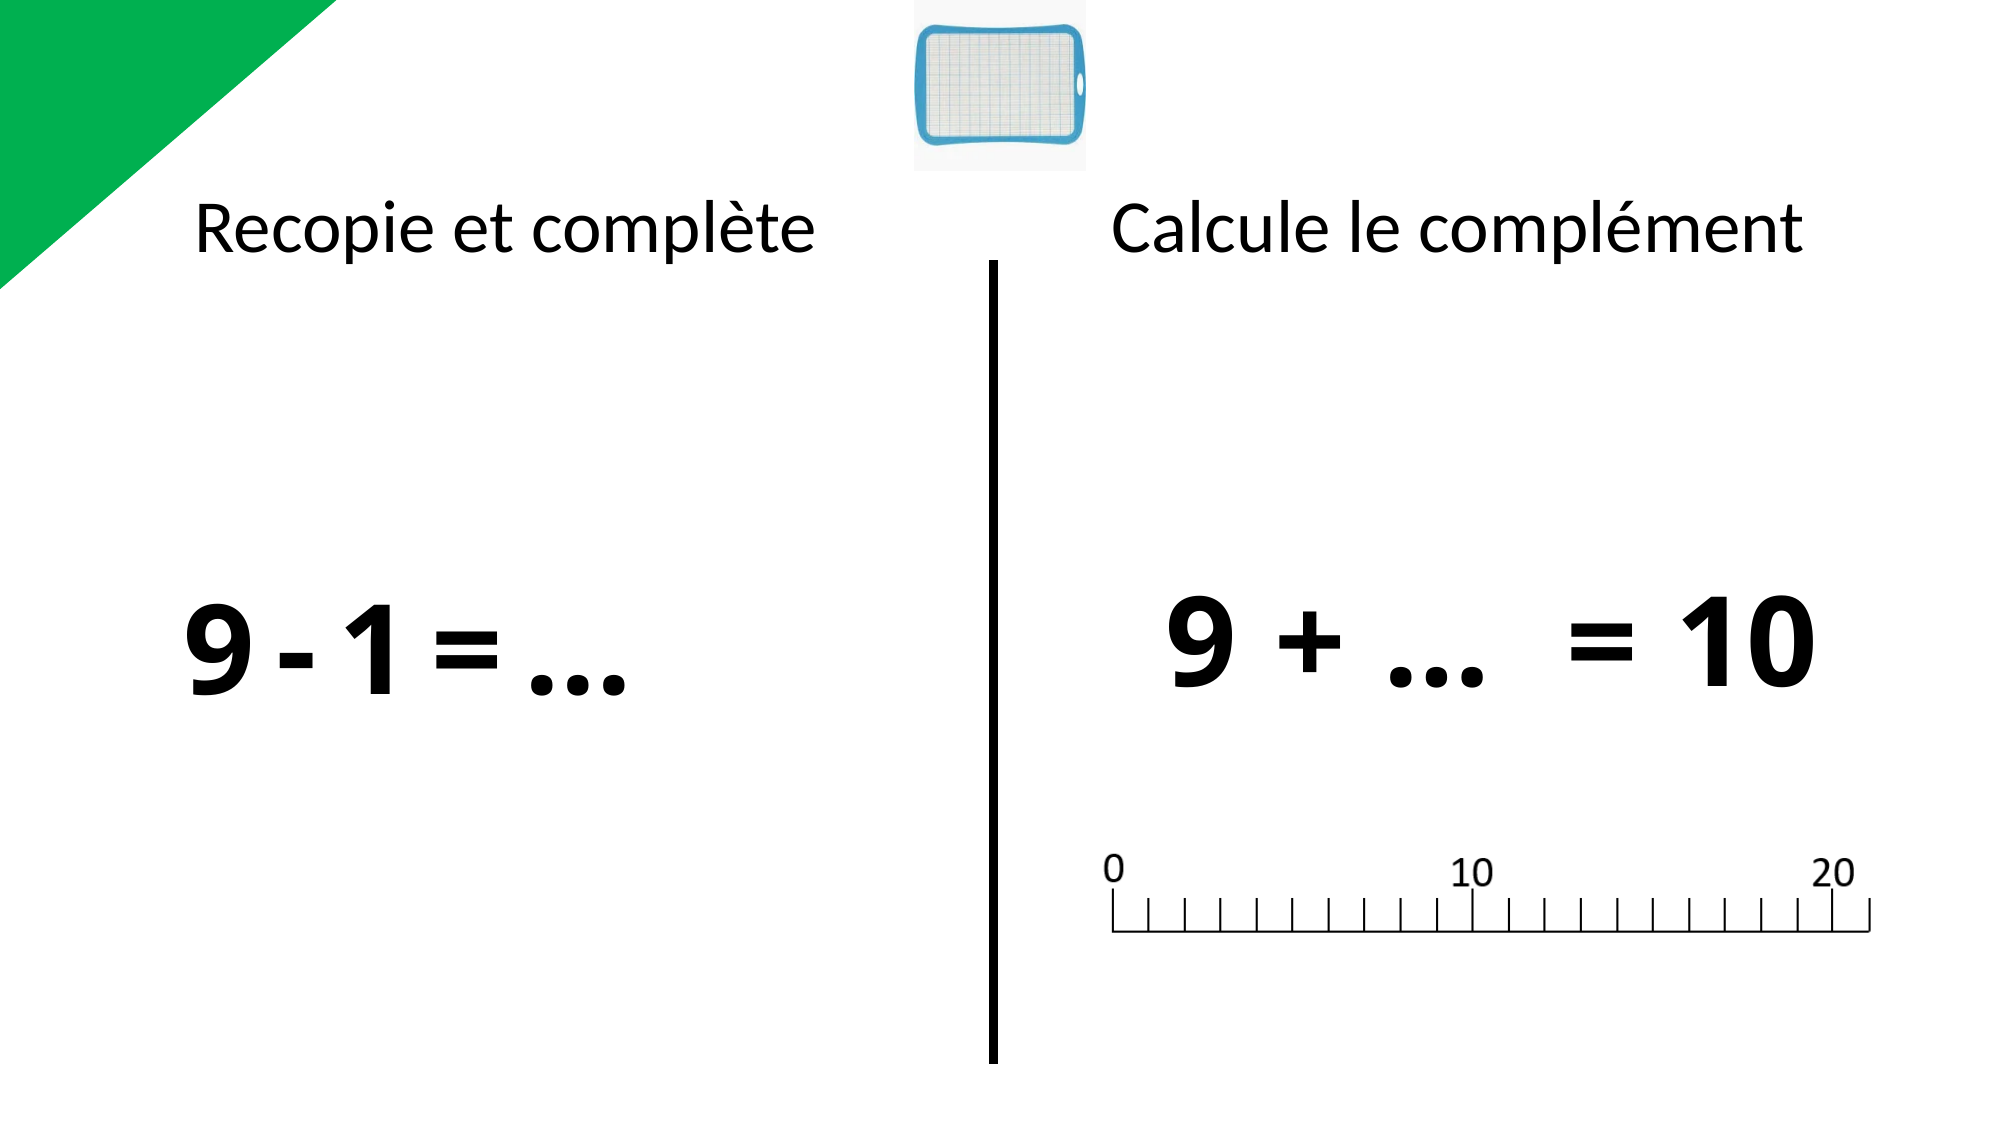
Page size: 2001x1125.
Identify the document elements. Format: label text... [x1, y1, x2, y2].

text_box [0, 0, 337, 290]
text_box Recopie et complète [179, 170, 833, 276]
text_box 9 + … = 10 [1112, 511, 1844, 727]
picture [1090, 837, 1879, 938]
text_box 9 - 1 = ... [168, 562, 678, 728]
text_box Calcule le complément [1096, 170, 1820, 276]
picture [914, 0, 1086, 171]
